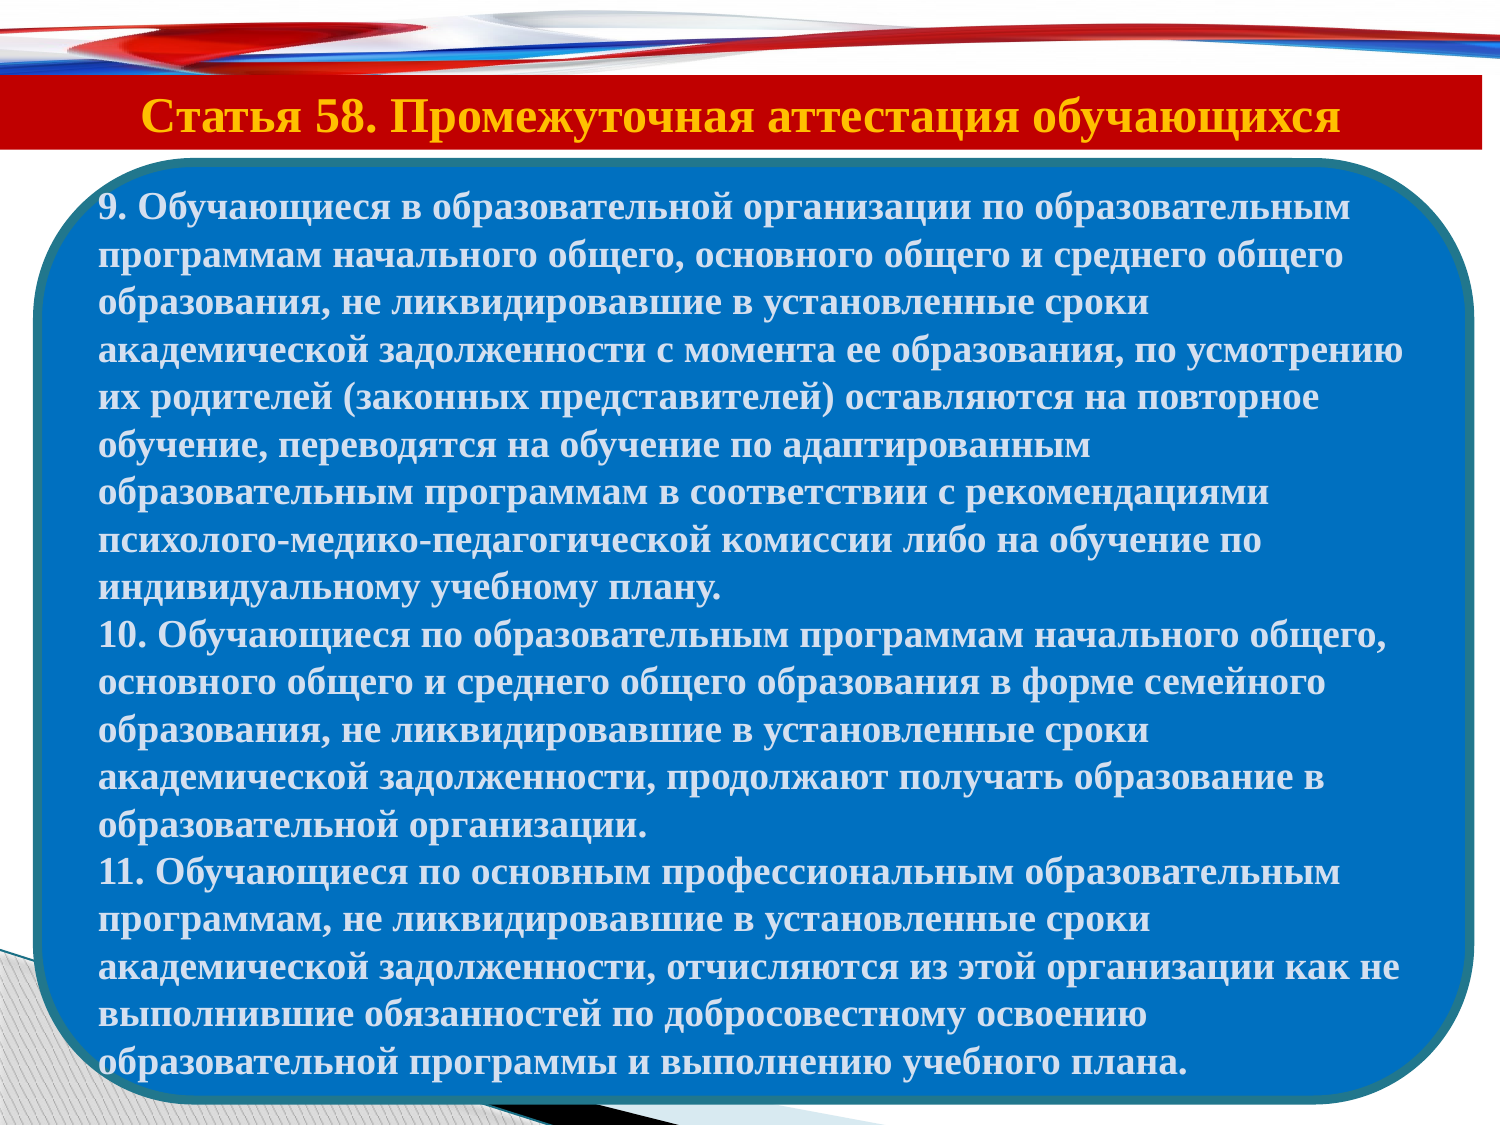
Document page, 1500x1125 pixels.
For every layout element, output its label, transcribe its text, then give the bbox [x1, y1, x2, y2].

text_box Статья 58. Промежуточная аттестация обучающихся [0, 86, 1483, 150]
text_box 9. Обучающиеся в образовательной организации по образовательным программам начального общего, основного общего и среднего общего образования, не ликвидировавшие в установленные сроки академической задолженности с момента ее образования, по усмотрению их родителей (законных представителей) оставляются на повторное обучение, переводятся на обучение по адаптированным образовательным программам в соответствии с рекомендациями психолого-медико-педагогической комиссии либо на обучение по индивидуальному учебному плану. 10. Обучающиеся по образовательным программам начального общего, основного общего и среднего общего образования в форме семейного образования, не ликвидировавшие в установленные сроки академической задолженности, продолжают получать образование в образовательной организации. 11. Обучающиеся по основным профессиональным образовательным программам, не ликвидировавшие в установленные сроки академической задолженности, отчисляются из этой организации как не выполнившие обязанностей по добросовестному освоению образовательной программы и выполнению учебного плана. [32, 157, 1475, 1105]
picture [0, 0, 1500, 76]
